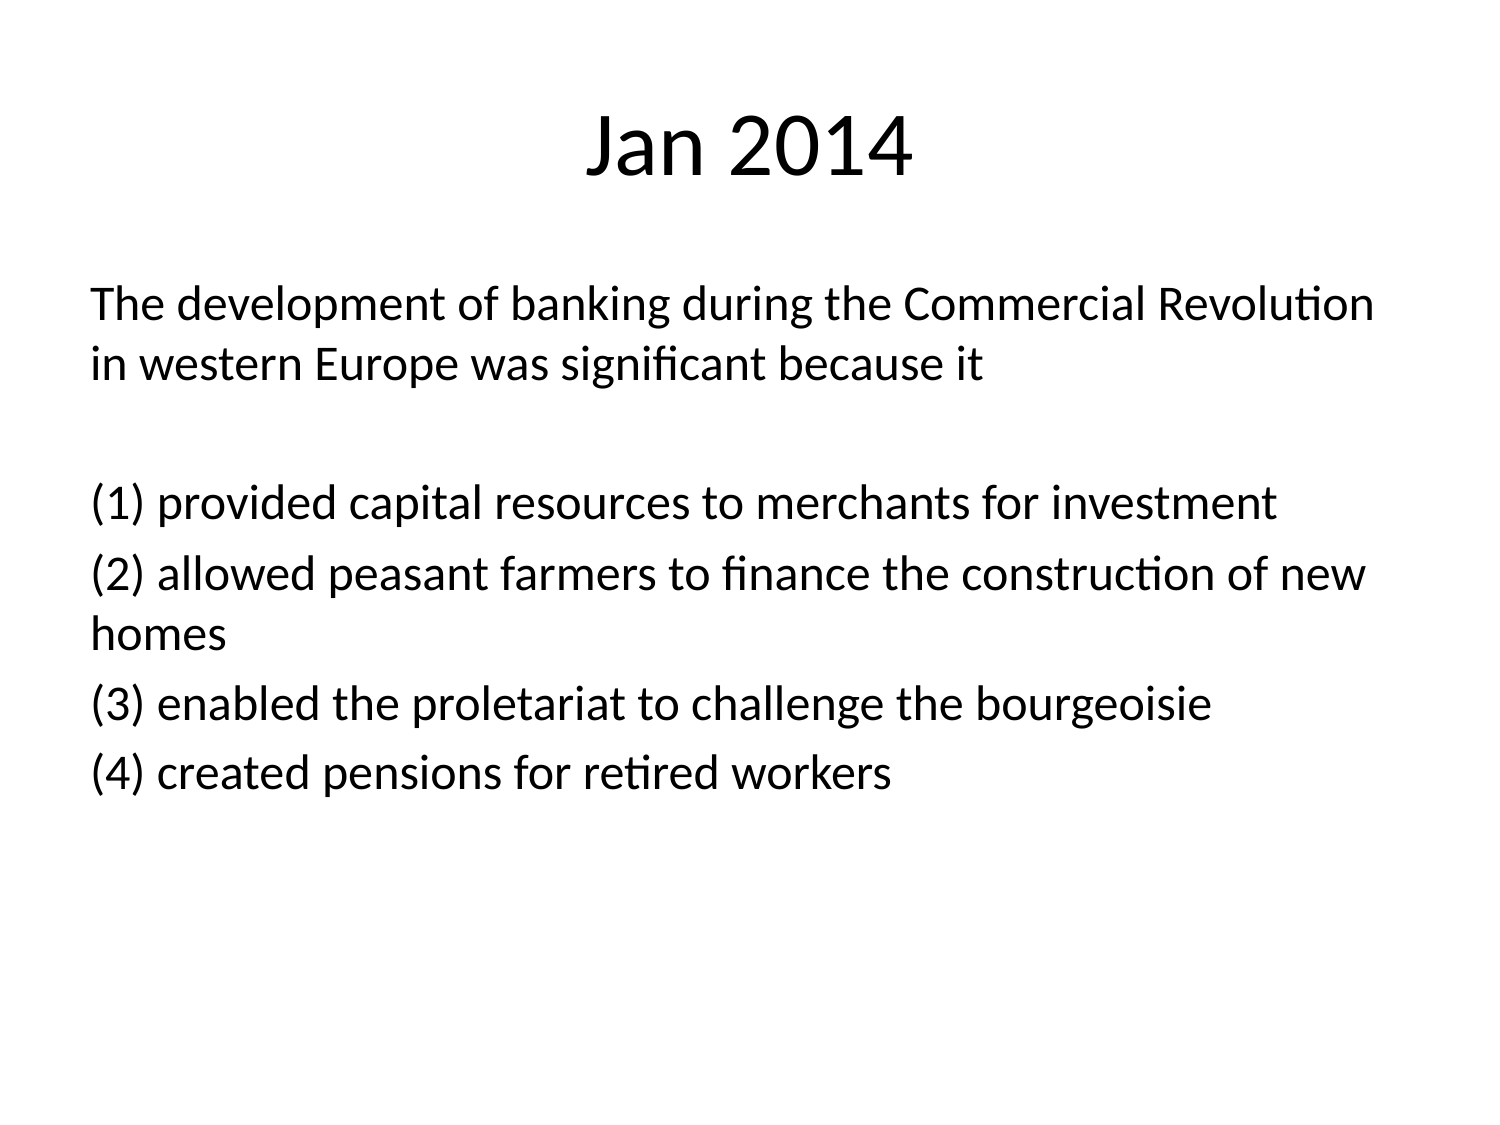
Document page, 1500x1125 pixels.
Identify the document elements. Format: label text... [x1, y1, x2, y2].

list The development of banking during the Commercial Revolution in western Europe was significant because it (1) provided capital resources to merchants for investment (2) allowed peasant farmers to finance the construction of new homes (3) enabled the proletariat to challenge the bourgeoisie (4) created pensions for retired workers [75, 262, 1425, 1005]
title Jan 2014 [75, 45, 1425, 233]
